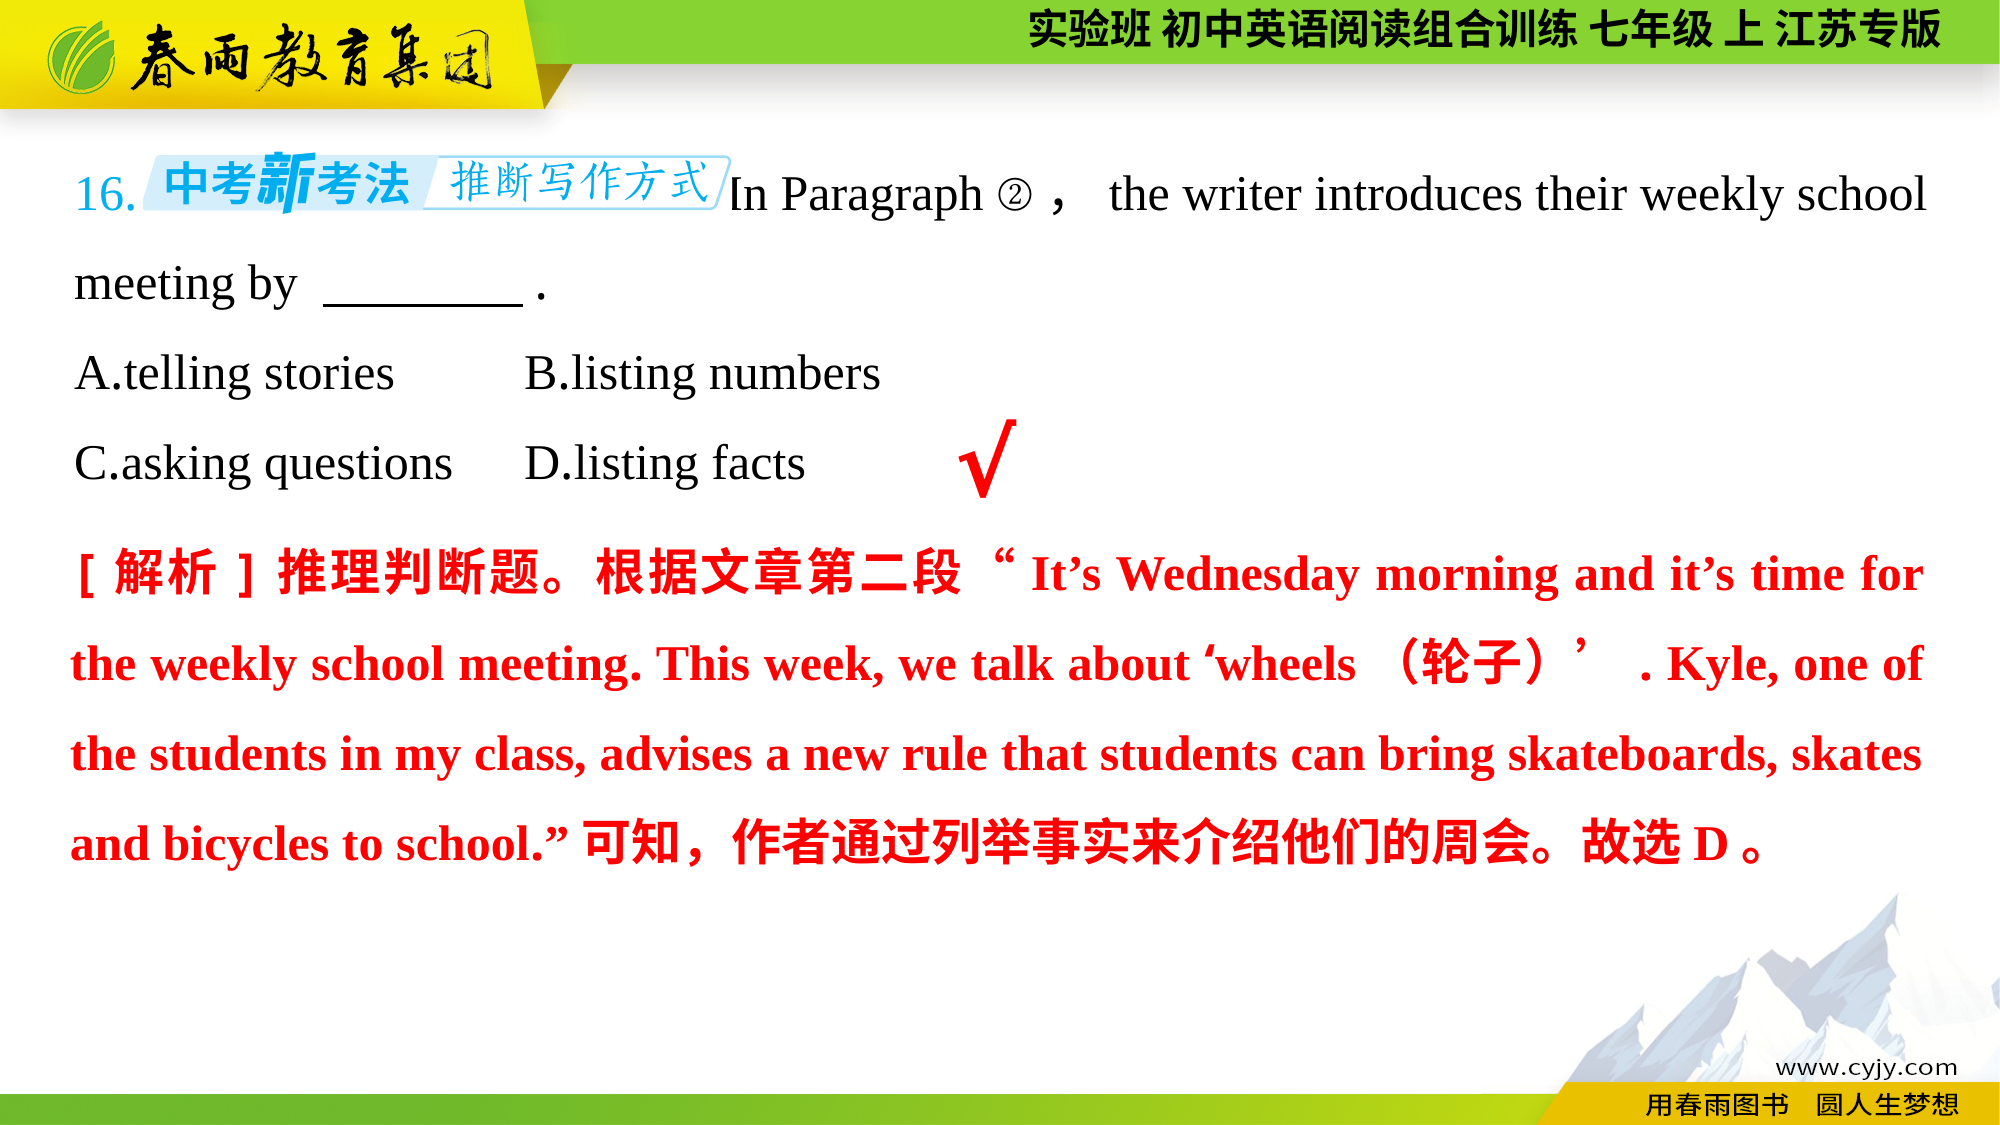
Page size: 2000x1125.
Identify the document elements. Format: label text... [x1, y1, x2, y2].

list 16. In Paragraph ②，the writer introduces their weekly school meeting by . A.telling stories B.listing numbers C.asking questions D.listing facts [59, 122, 1944, 502]
text_box [解析]推理判断题。根据文章第二段“It’s Wednesday morning and it’s time for the weekly school meeting. This week, we talk about ‘wheels（轮子）’. Kyle, one of the students in my class, advises a new rule that students can bring skateboards, skates and bicycles to school.”可知，作者通过列举事实来介绍他们的周会。故选D。 [54, 502, 1939, 878]
picture [0, 0, 2000, 1125]
